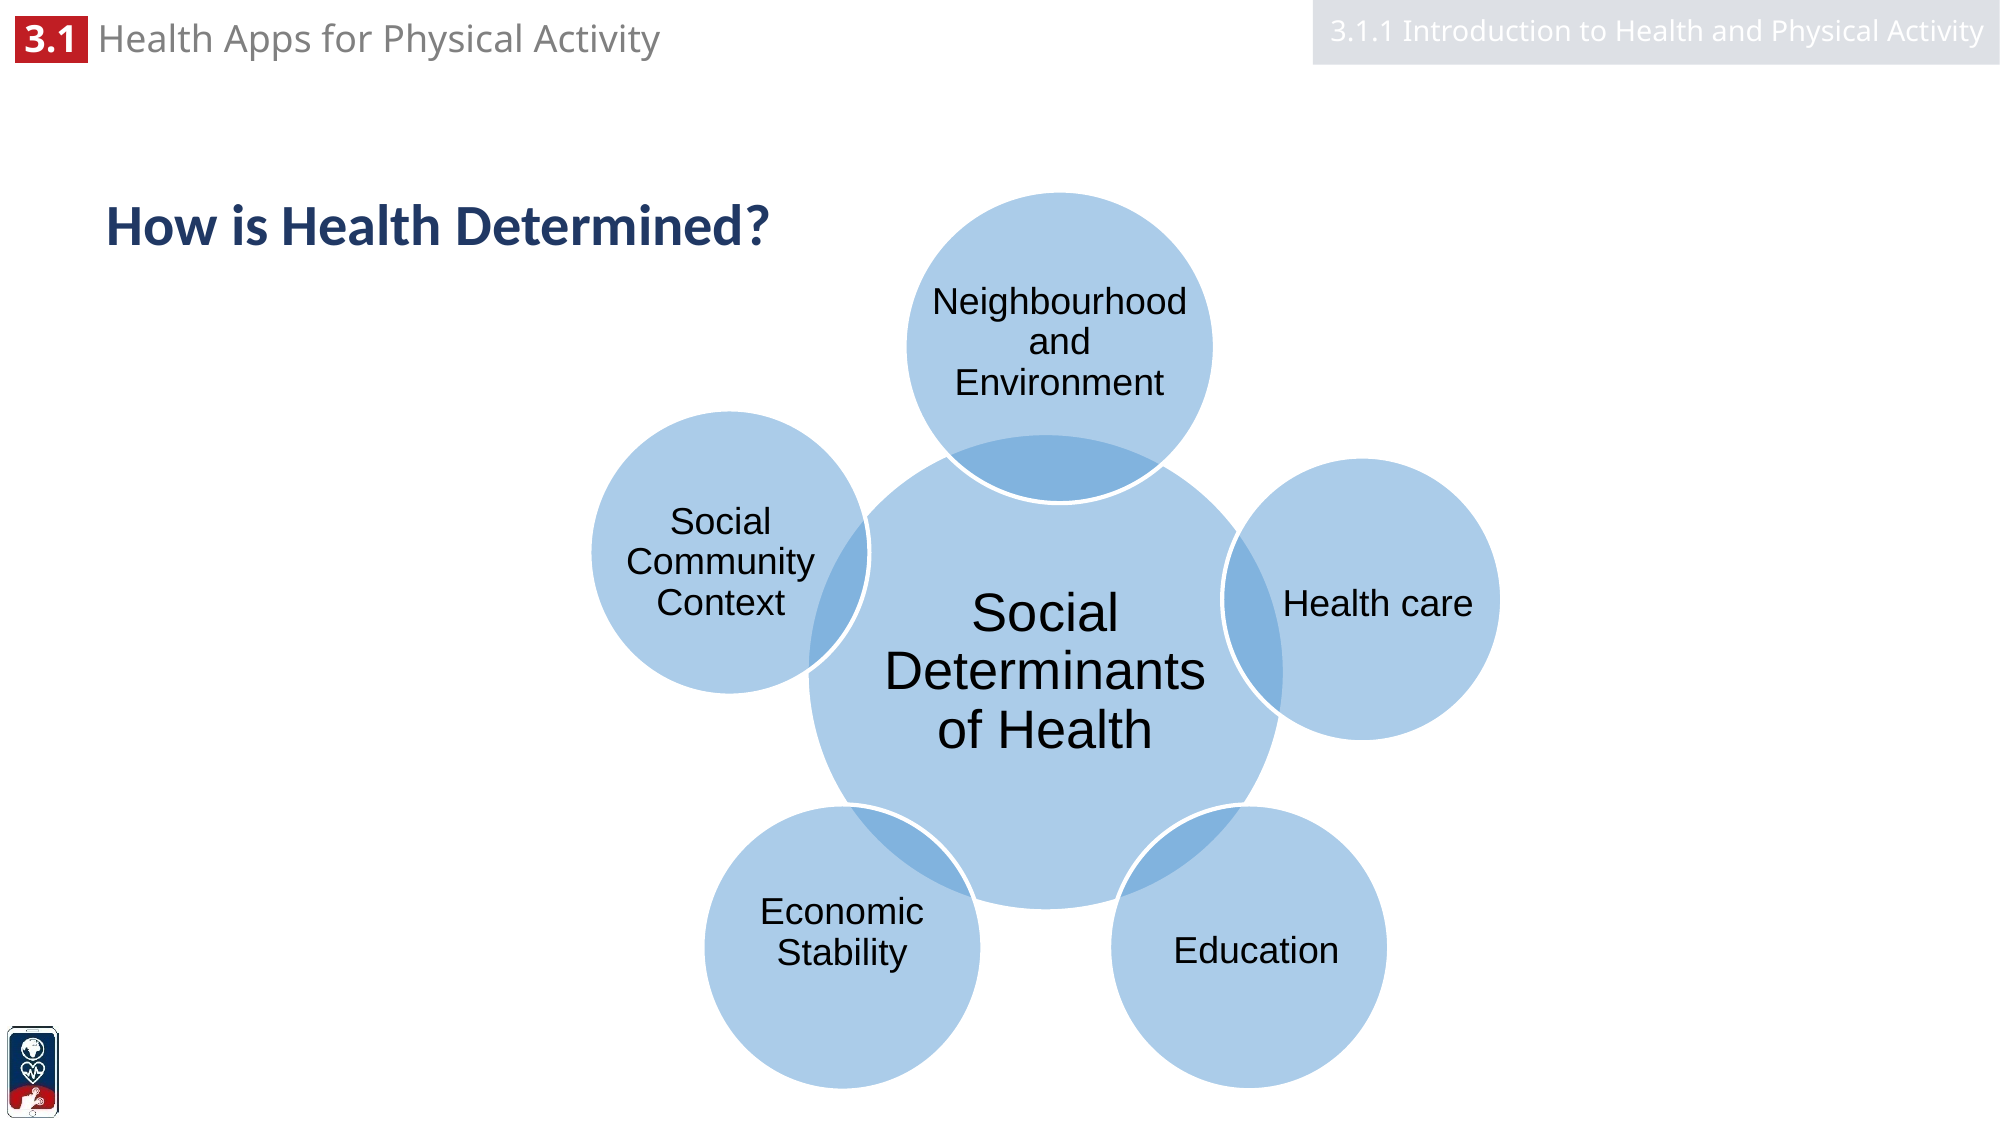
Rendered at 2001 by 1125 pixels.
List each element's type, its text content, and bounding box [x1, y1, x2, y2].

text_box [589, 190, 1503, 1091]
picture [7, 1026, 59, 1118]
title How is Health Determined? [91, 177, 1906, 277]
text_box 3.1.1 Introduction to Health and Physical Activity [1312, 0, 2000, 65]
